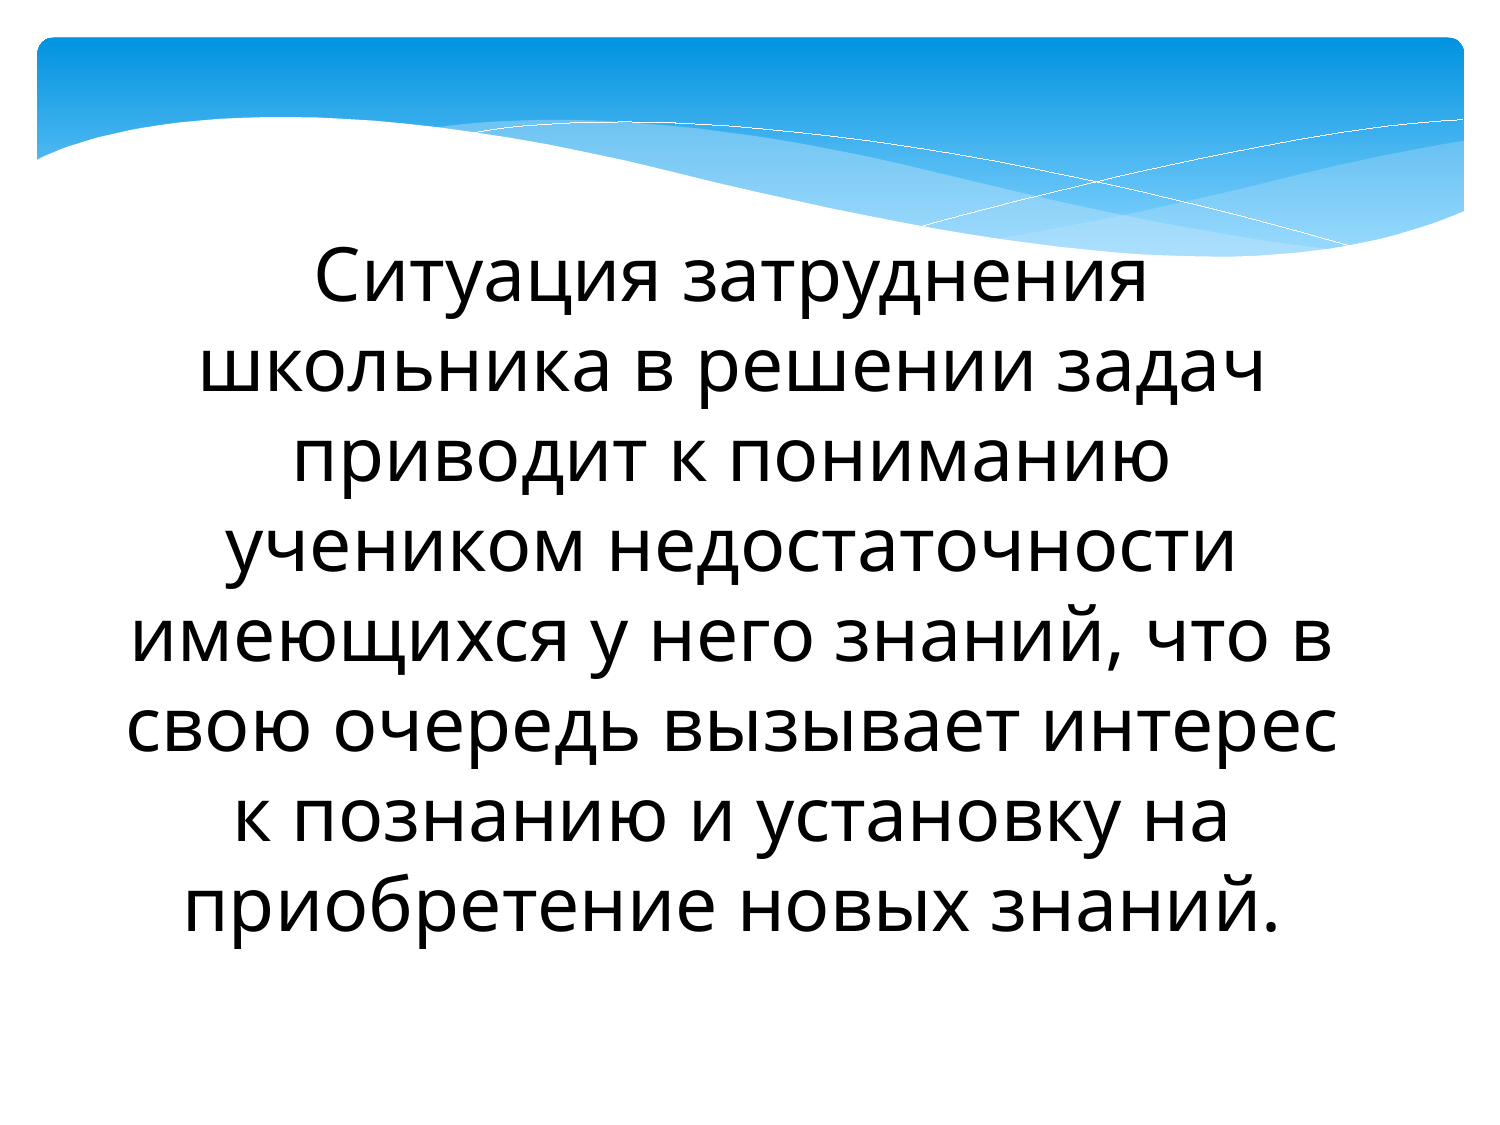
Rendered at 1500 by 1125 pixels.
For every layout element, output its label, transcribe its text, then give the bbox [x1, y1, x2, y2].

text_box [128, 93, 1395, 271]
text_box Ситуация затруднения школьника в решении задач приводит к пониманию учеником недостаточности имеющихся у него знаний, что в свою очередь вызывает интерес к познанию и установку на приобретение новых знаний. [93, 128, 1371, 954]
